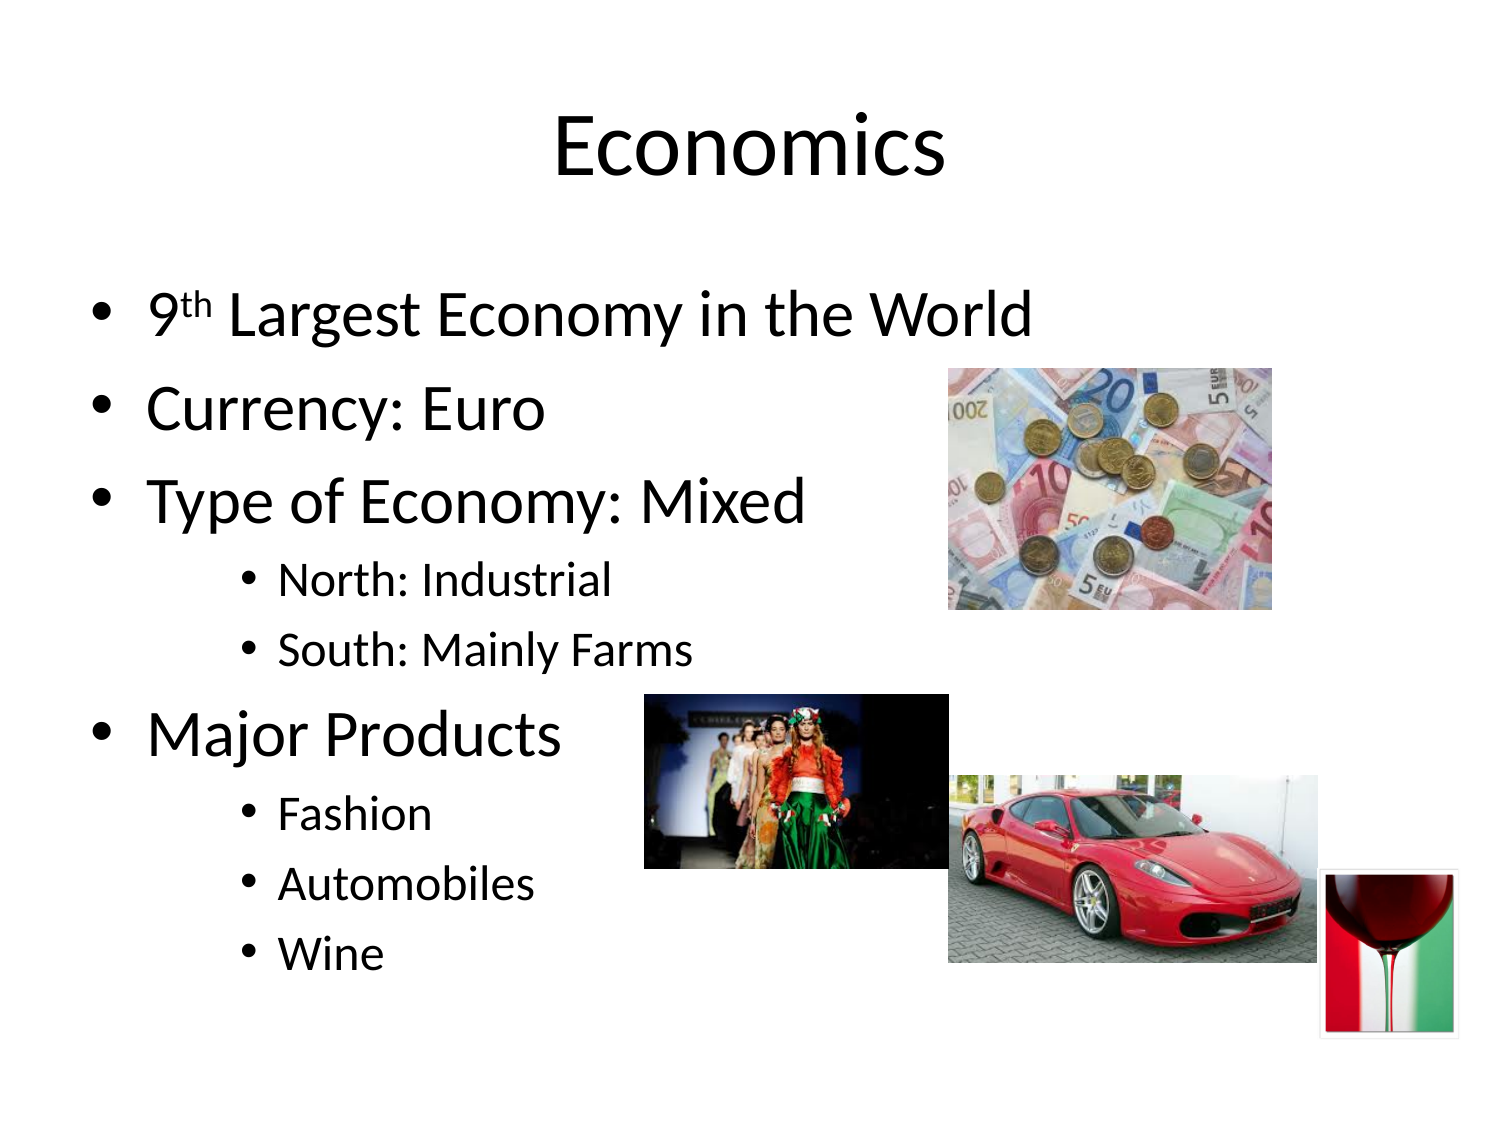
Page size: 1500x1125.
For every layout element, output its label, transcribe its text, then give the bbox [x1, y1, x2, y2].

title Economics [75, 45, 1425, 233]
list 9th Largest Economy in the World Currency: Euro Type of Economy: Mixed North: Industrial South: Mainly Farms Major Products Fashion Automobiles Wine [75, 262, 1425, 1005]
picture [643, 694, 1461, 1040]
picture [948, 367, 1272, 611]
